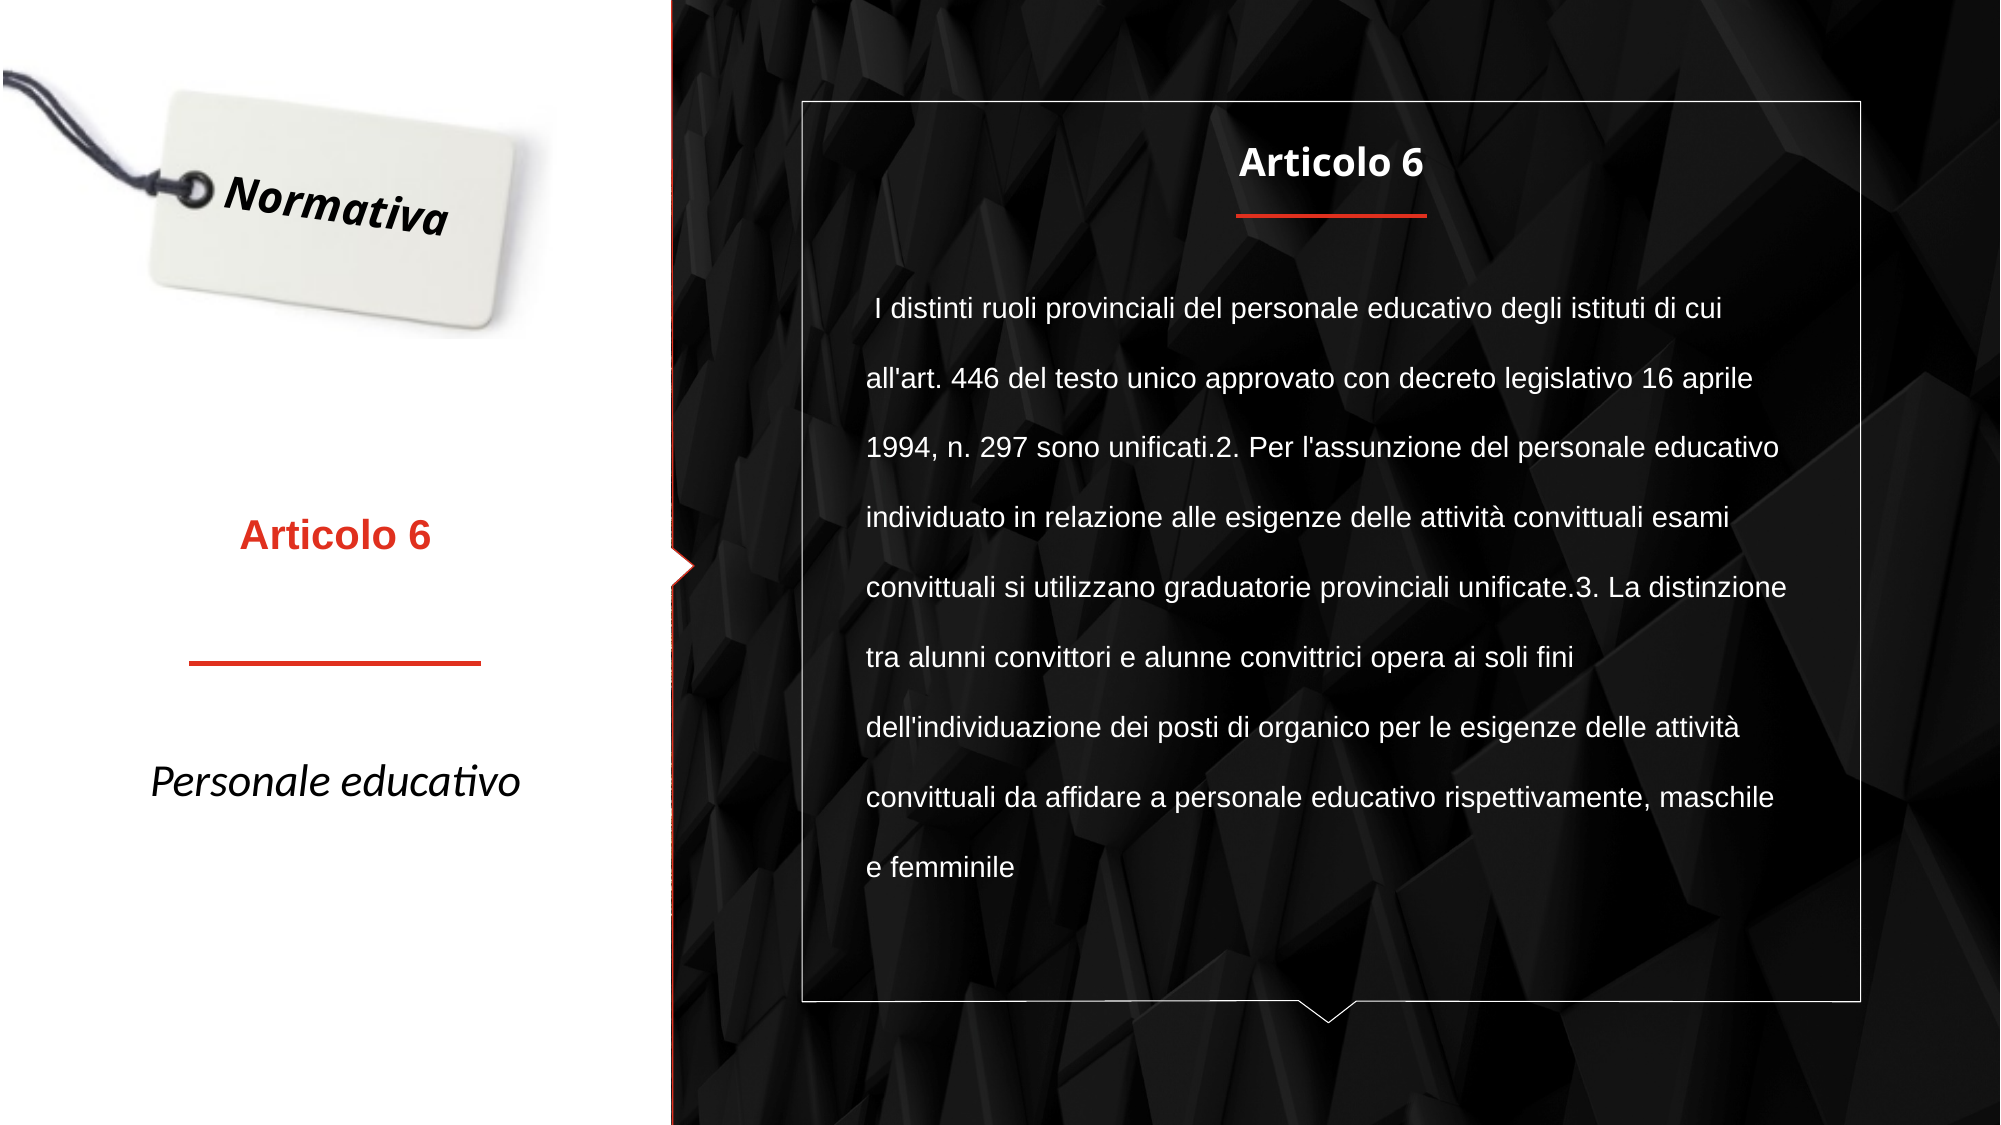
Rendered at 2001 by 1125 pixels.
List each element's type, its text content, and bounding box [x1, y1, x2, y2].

title Articolo 6 Personale educativo [58, 454, 613, 857]
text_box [3, 48, 584, 339]
picture [671, 0, 2000, 1125]
